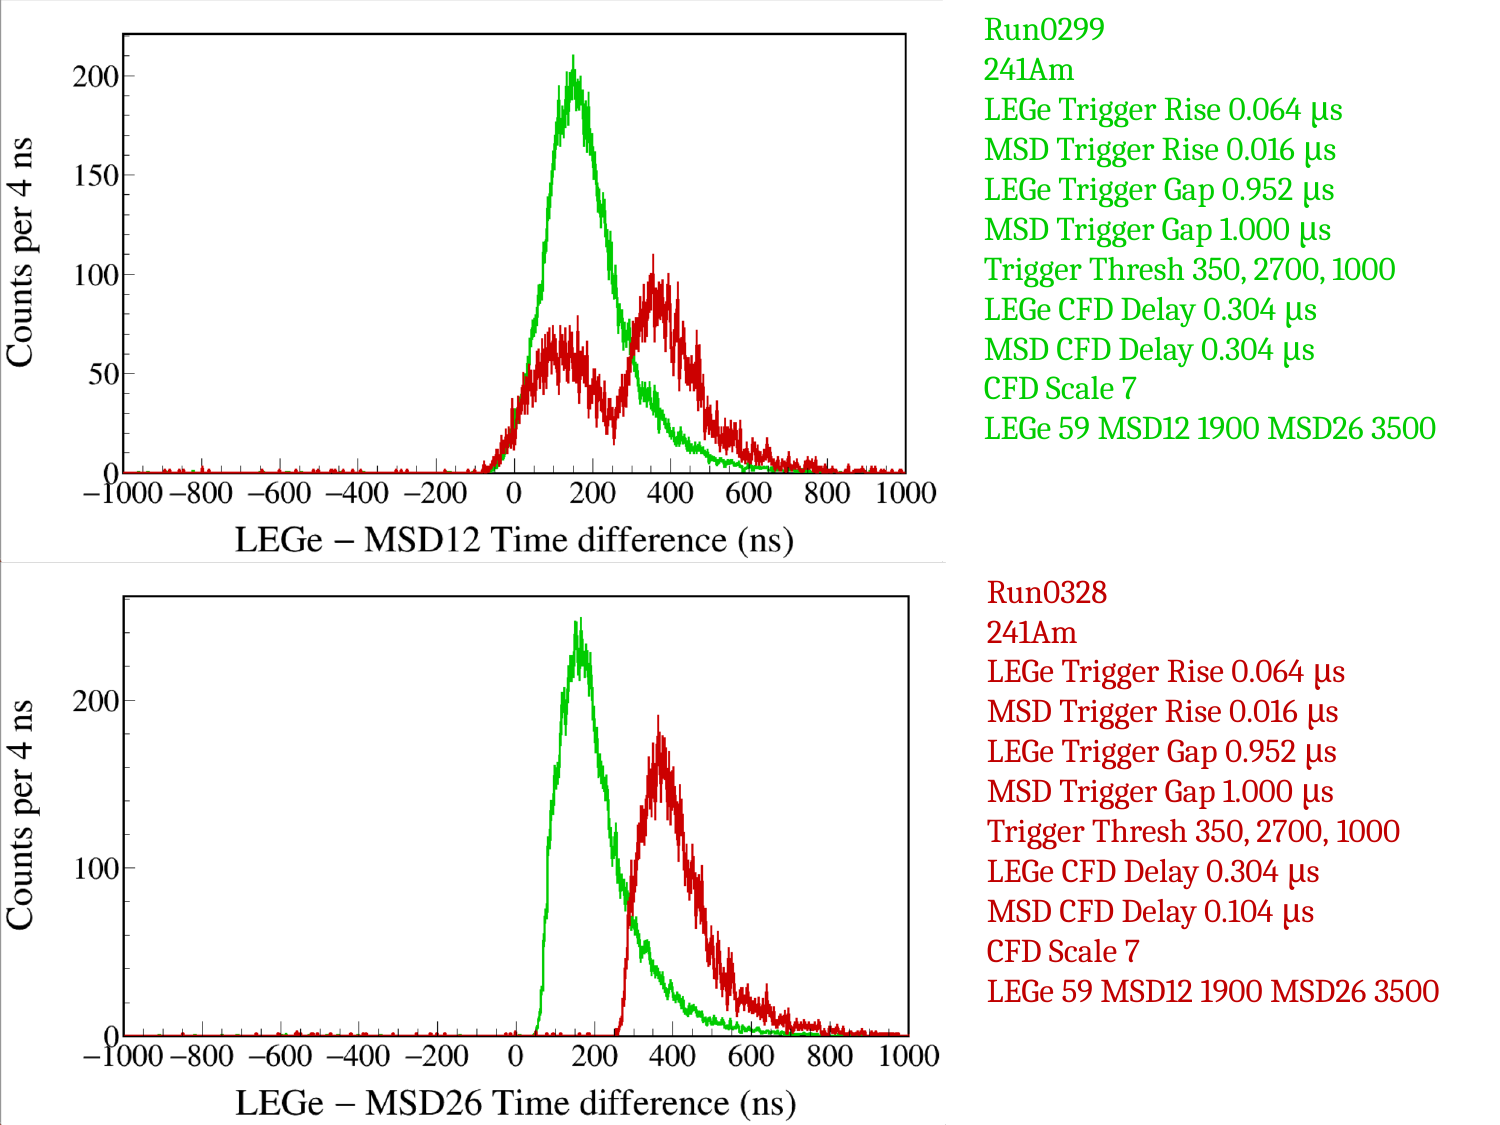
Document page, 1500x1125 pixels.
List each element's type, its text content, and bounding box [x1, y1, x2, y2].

text_box Run0299 241Am LEGe Trigger Rise 0.064 μs MSD Trigger Rise 0.016 μs LEGe Trigger Gap 0.952 μs MSD Trigger Gap 1.000 μs Trigger Thresh 350, 2700, 1000 LEGe CFD Delay 0.304 μs MSD CFD Delay 0.304 μs CFD Scale 7 LEGe 59 MSD12 1900 MSD26 3500 [969, 0, 1453, 454]
text_box Run0328 241Am LEGe Trigger Rise 0.064 μs MSD Trigger Rise 0.016 μs LEGe Trigger Gap 0.952 μs MSD Trigger Gap 1.000 μs Trigger Thresh 350, 2700, 1000 LEGe CFD Delay 0.304 μs MSD CFD Delay 0.104 μs CFD Scale 7 LEGe 59 MSD12 1900 MSD26 3500 [972, 562, 1456, 1017]
picture [0, 0, 946, 1125]
